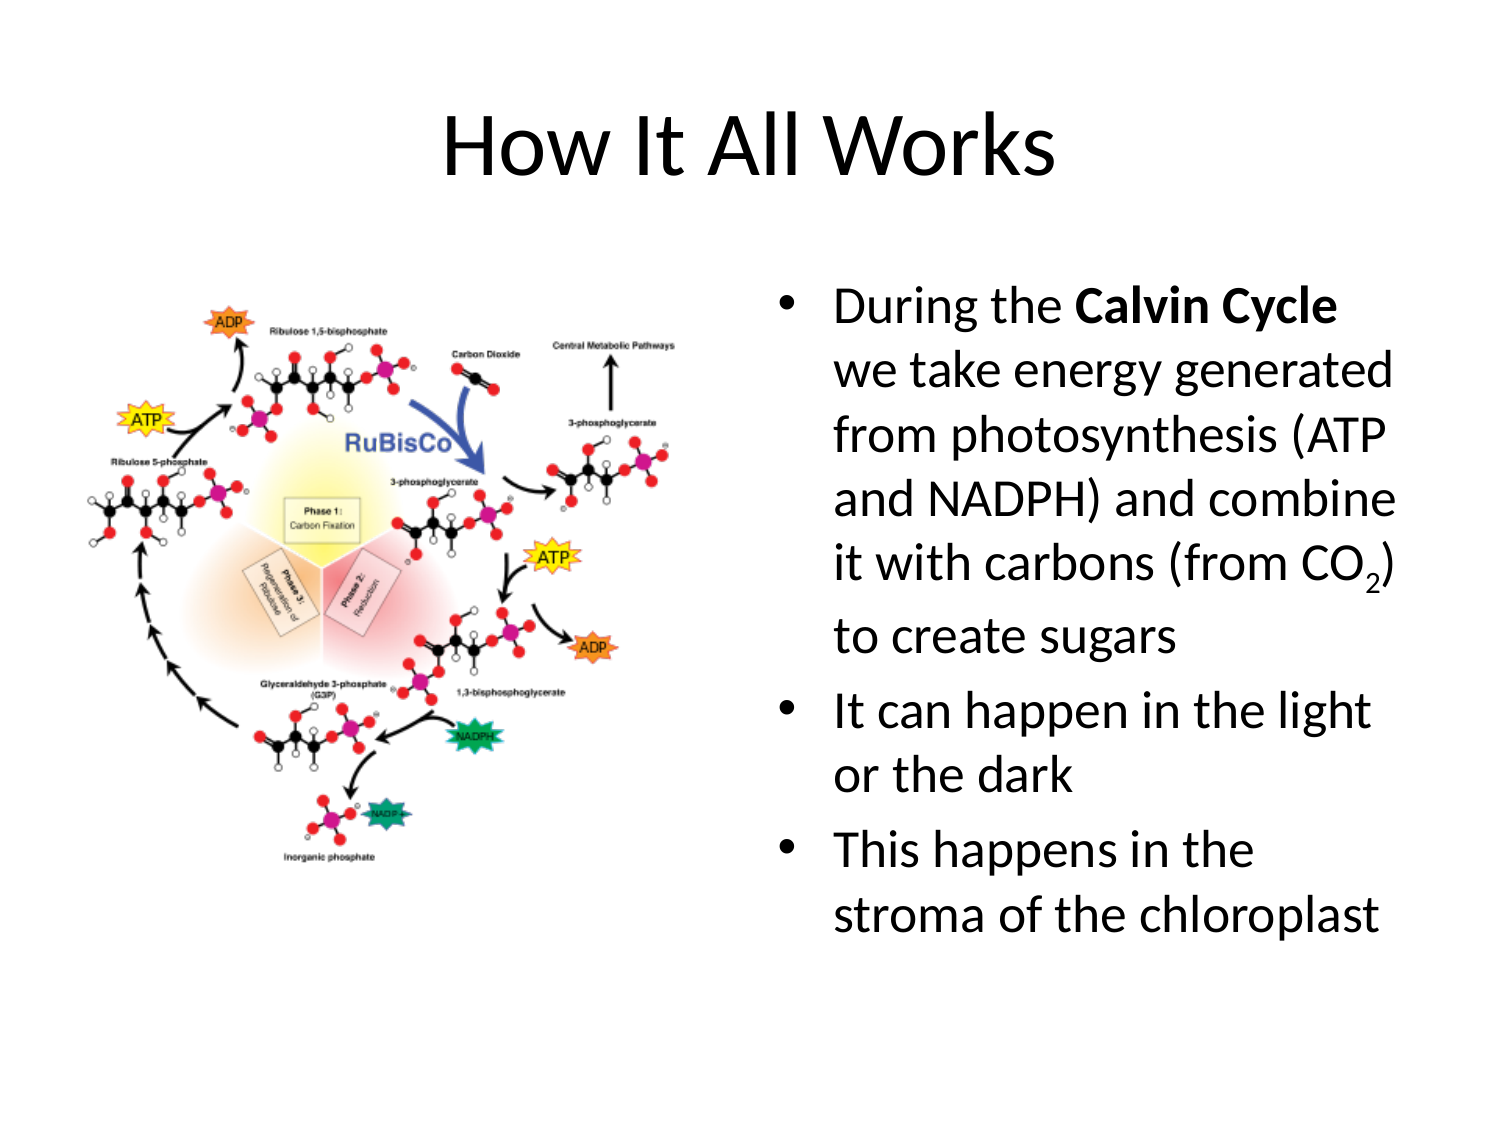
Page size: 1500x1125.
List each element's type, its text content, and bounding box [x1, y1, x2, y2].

title How It All Works [75, 45, 1425, 233]
list During the Calvin Cycle we take energy generated from photosynthesis (ATP and NADPH) and combine it with carbons (from CO2) to create sugars It can happen in the light or the dark This happens in the stroma of the chloroplast [762, 262, 1425, 1088]
picture [74, 301, 701, 876]
